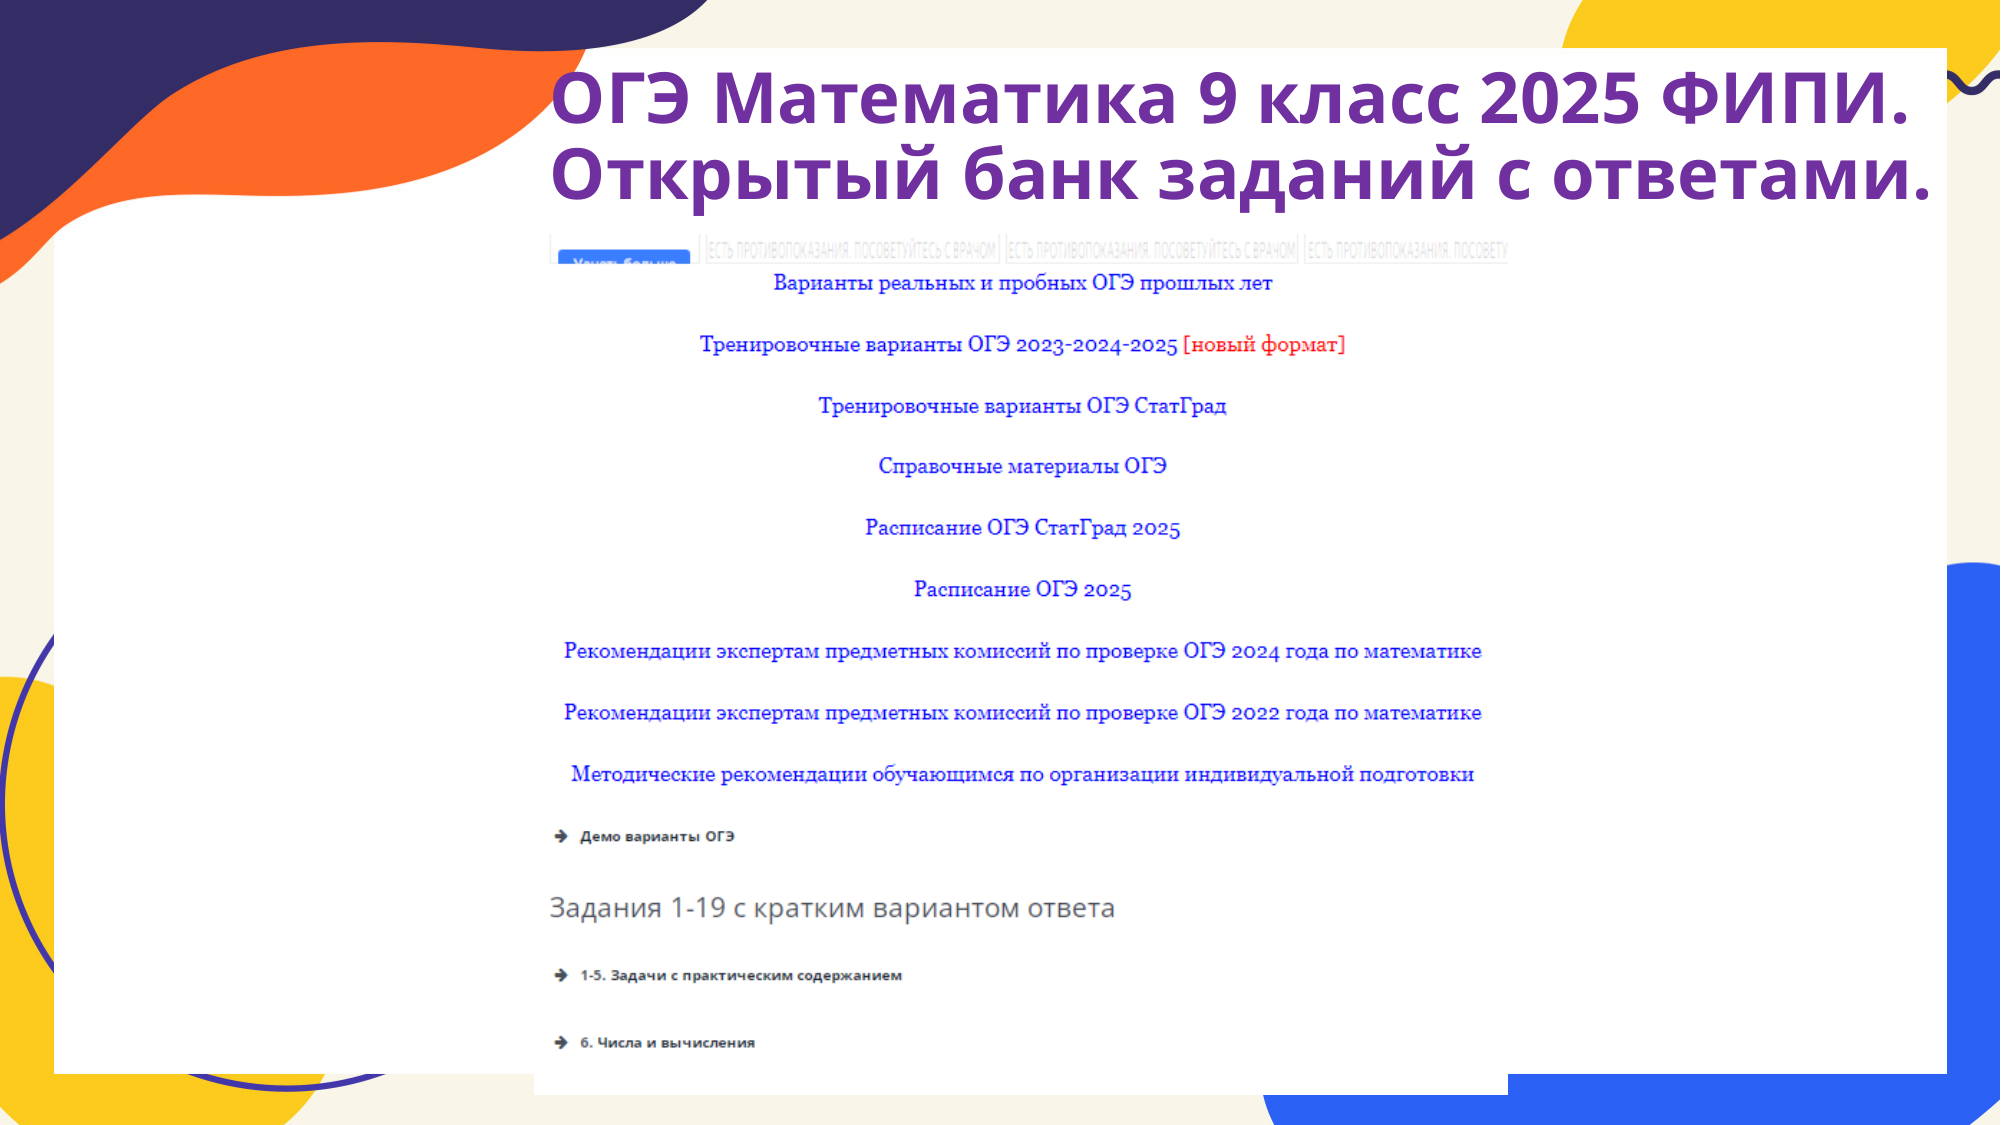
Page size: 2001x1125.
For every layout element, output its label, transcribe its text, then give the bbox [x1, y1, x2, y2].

title ОГЭ Математика 9 класс 2025 ФИПИ. Открытый банк заданий с ответами. [534, 30, 1963, 248]
picture [0, 0, 2000, 1125]
